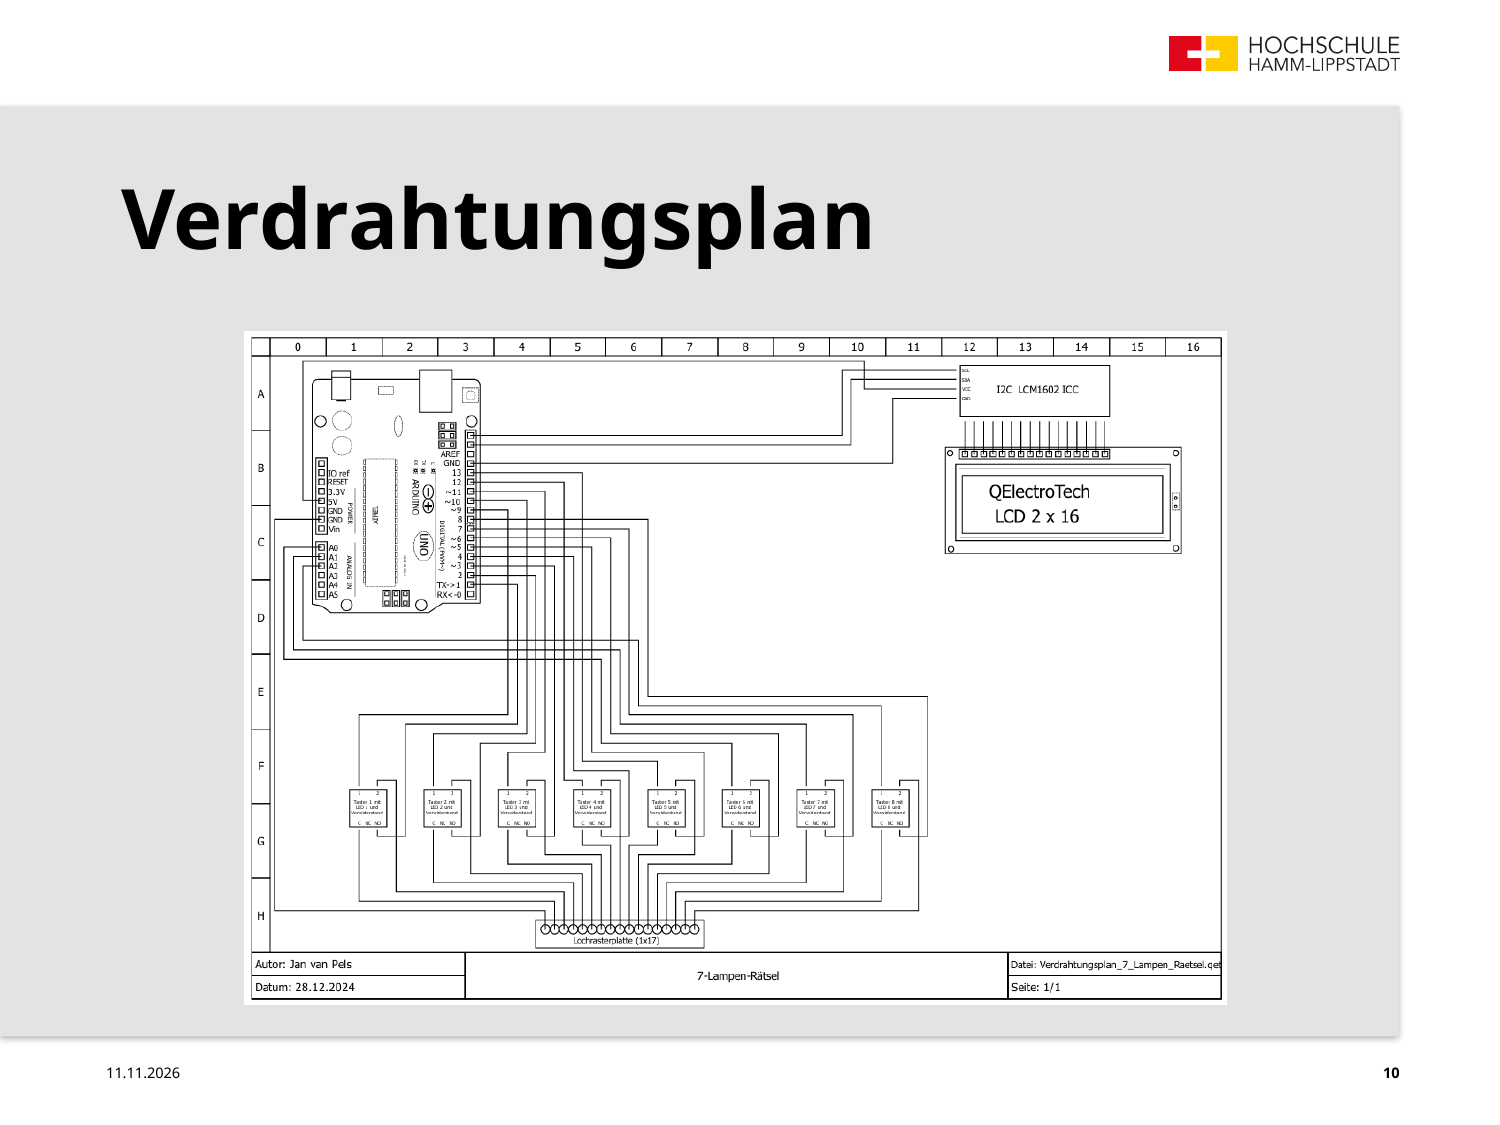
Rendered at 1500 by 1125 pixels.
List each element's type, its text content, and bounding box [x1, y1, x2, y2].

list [244, 331, 1227, 1006]
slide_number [106, 1065, 457, 1084]
slide_number 10 [1049, 1065, 1400, 1084]
title Verdrahtungsplan [106, 122, 1366, 310]
picture [1169, 36, 1400, 71]
